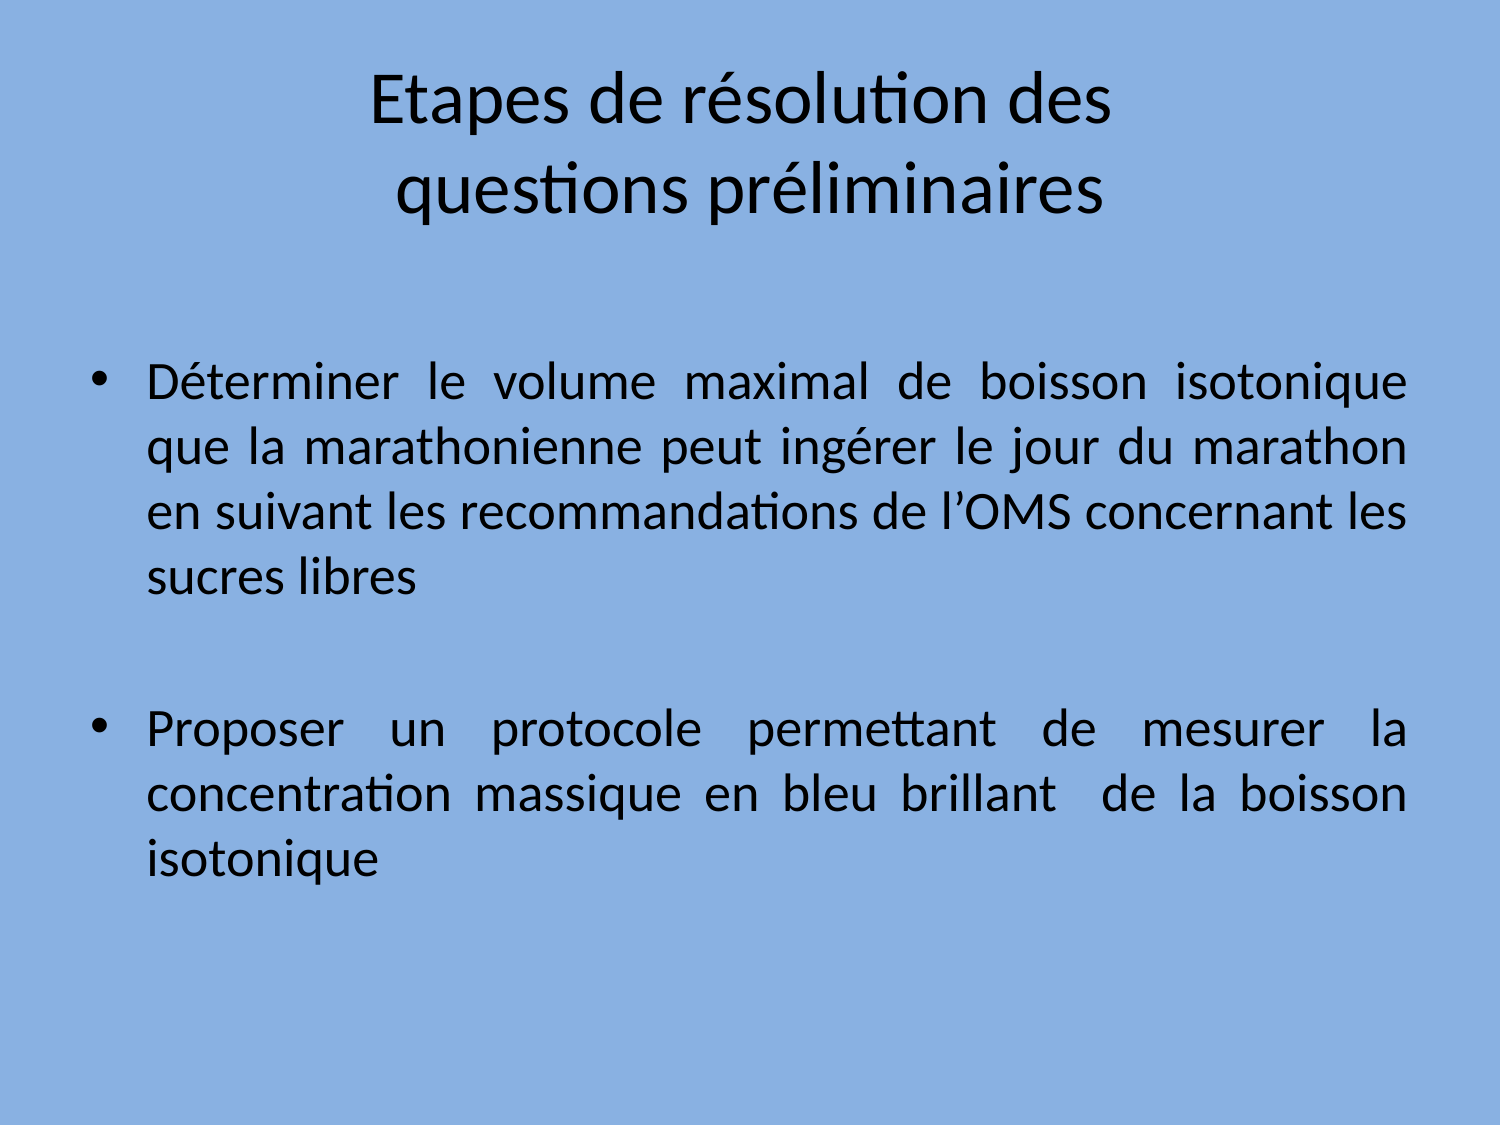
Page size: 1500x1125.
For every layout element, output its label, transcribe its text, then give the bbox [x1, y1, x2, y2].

title Etapes de résolution des questions préliminaires [75, 45, 1425, 233]
list Déterminer le volume maximal de boisson isotonique que la marathonienne peut ingérer le jour du marathon en suivant les recommandations de l’OMS concernant les sucres libres Proposer un protocole permettant de mesurer la concentration massique en bleu brillant de la boisson isotonique [75, 262, 1425, 1005]
